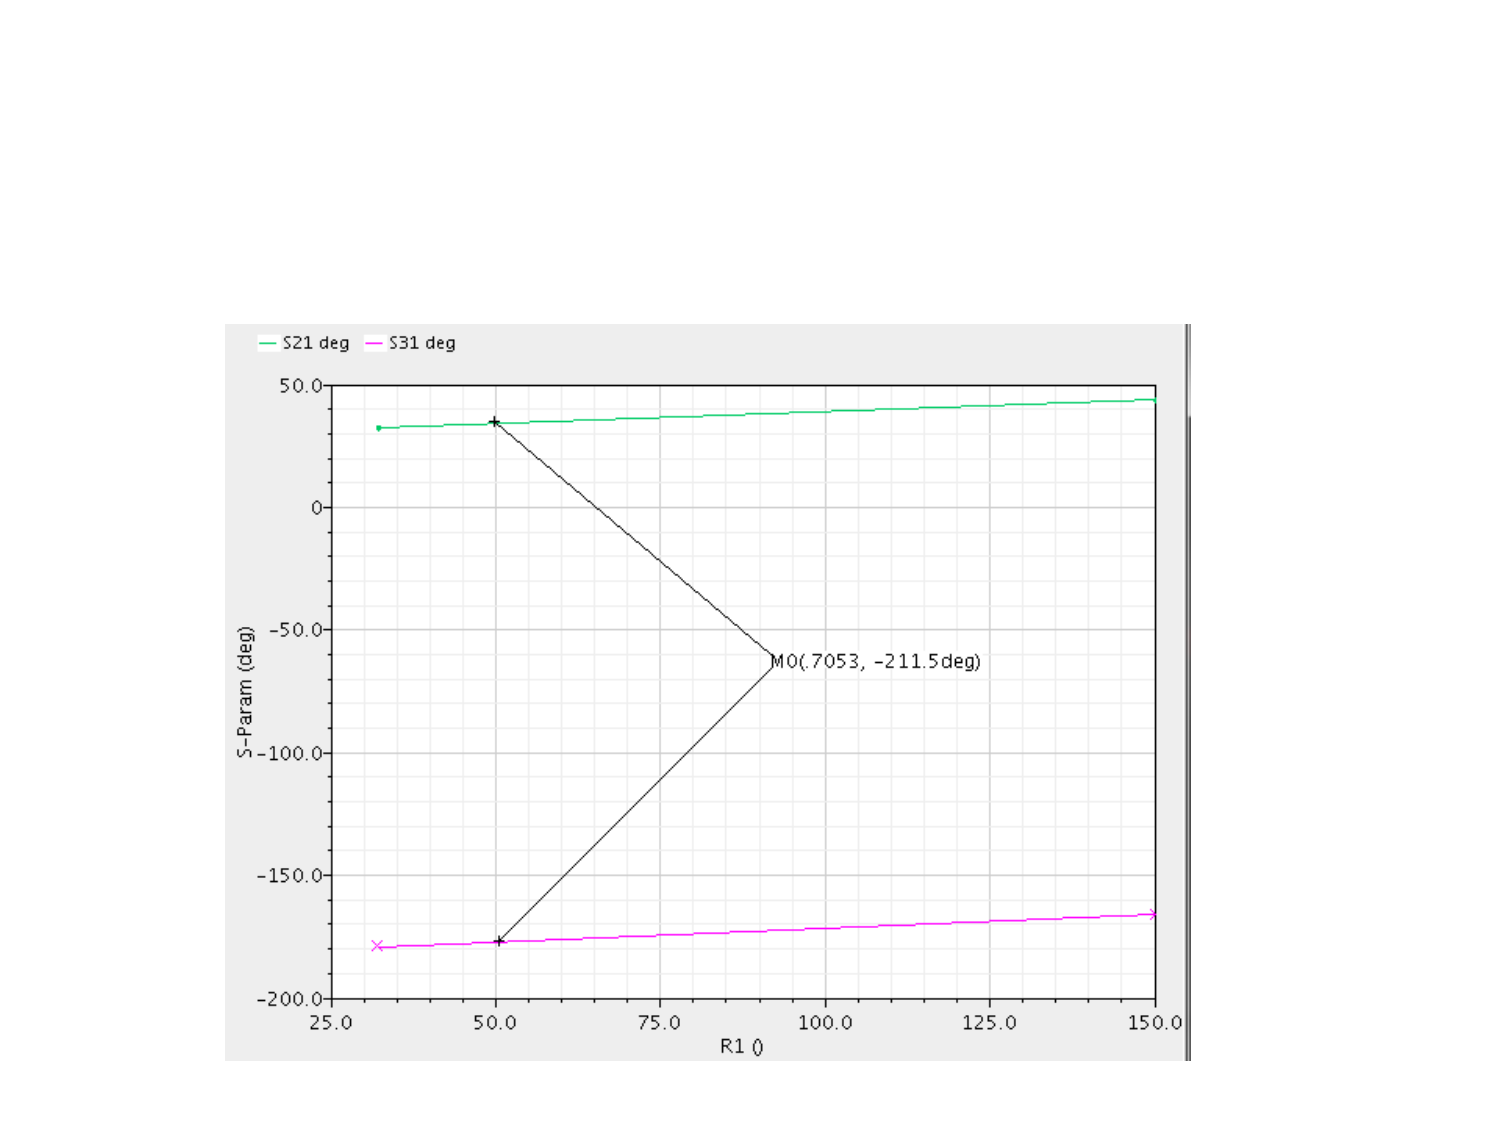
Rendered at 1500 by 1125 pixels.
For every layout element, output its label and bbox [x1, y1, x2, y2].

picture [224, 324, 1191, 1062]
